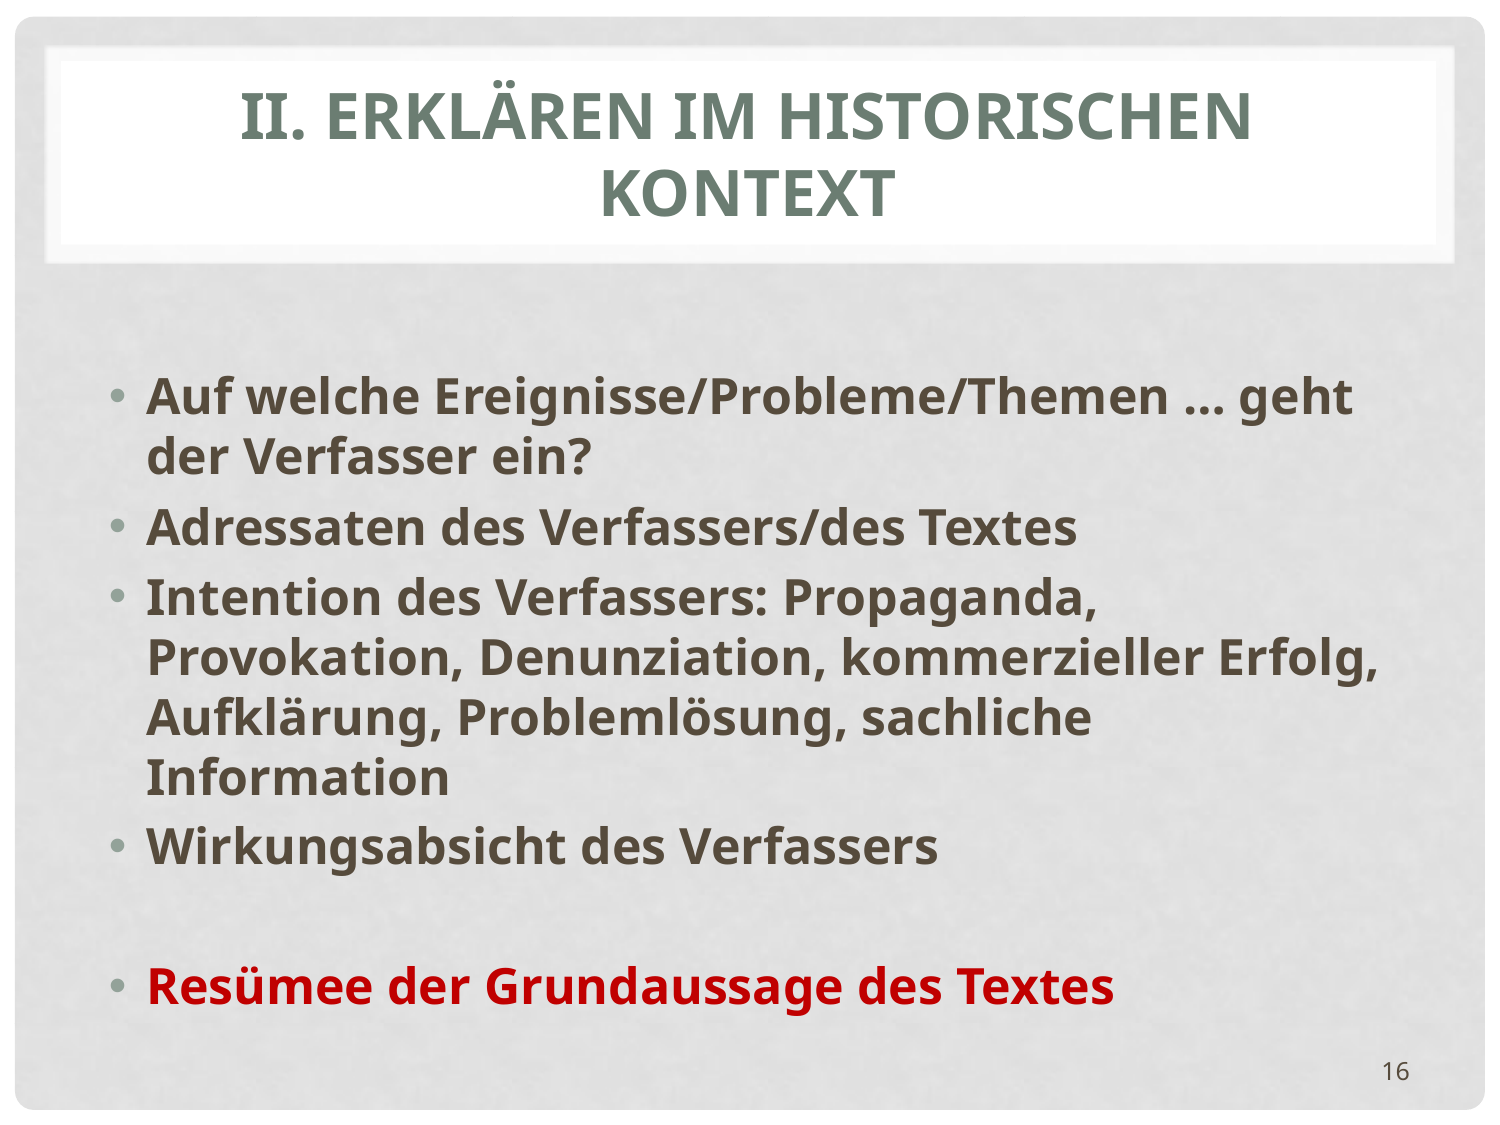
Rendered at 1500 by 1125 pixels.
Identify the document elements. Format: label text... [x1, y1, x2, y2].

slide_number 16 [1074, 1042, 1425, 1103]
list Auf welche Ereignisse/Probleme/Themen … geht der Verfasser ein? Adressaten des Verfassers/des Textes Intention des Verfassers: Propaganda, Provokation, Denunziation, kommerzieller Erfolg, Aufklärung, Problemlösung, sachliche Information Wirkungsabsicht des Verfassers Resümee der Grundaussage des Textes [75, 287, 1425, 1005]
title II. Erklären im historischen Kontext [69, 66, 1425, 238]
